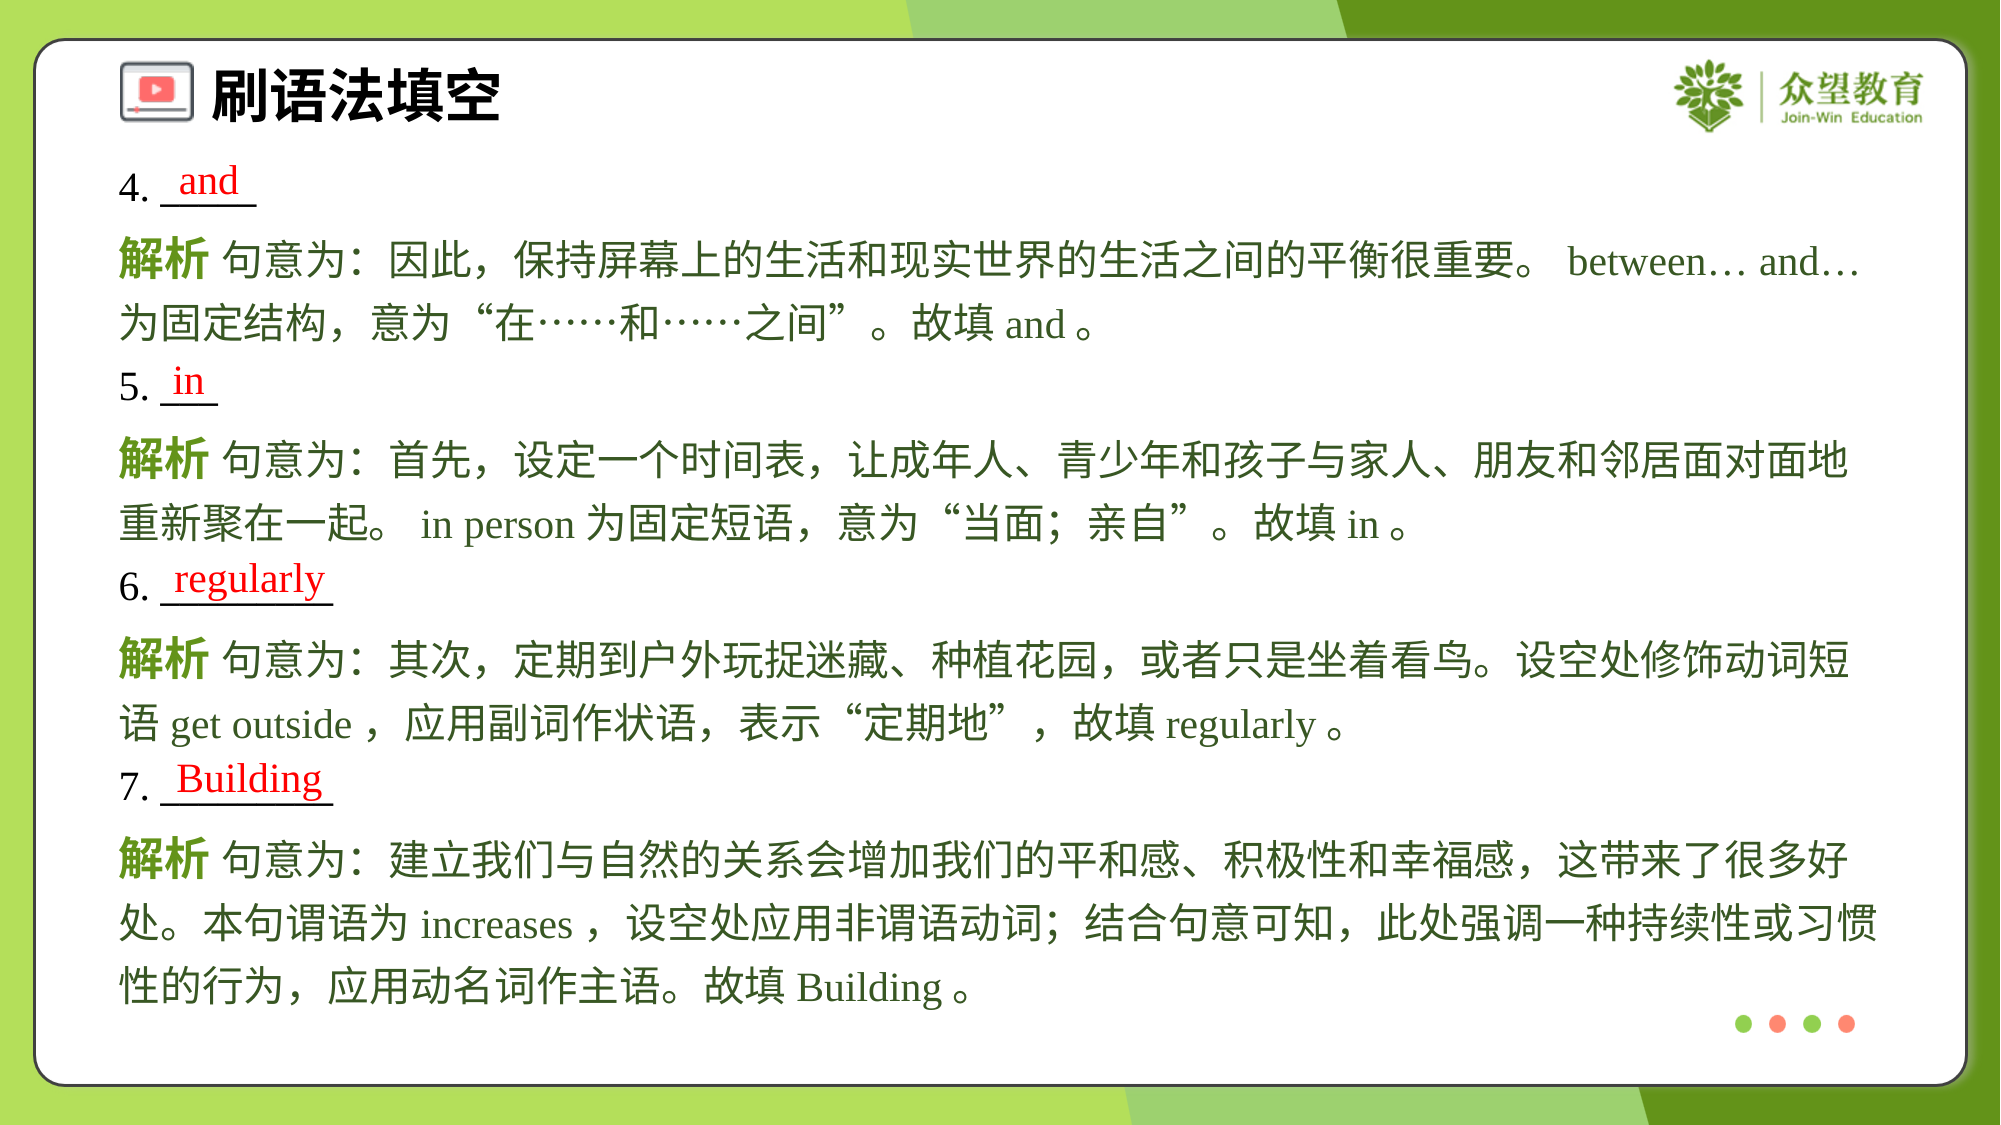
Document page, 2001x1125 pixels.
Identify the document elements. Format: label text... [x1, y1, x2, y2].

text_box Building [172, 737, 327, 796]
text_box in [167, 339, 210, 398]
text_box 解析 句意为：因此，保持屏幕上的生活和现实世界的生活之间的平衡很重要。between… and… 为固定结构，意为“在……和……之间”。故填and。 [118, 215, 1883, 342]
text_box and [174, 140, 244, 199]
text_box 解析 句意为：建立我们与自然的关系会增加我们的平和感、积极性和幸福感，这带来了很多好处。本句谓语为increases，设空处应用非谓语动词；结合句意可知，此处强调一种持续性或习惯性的行为，应用动名词作主语。故填Building。 [118, 815, 1883, 1005]
text_box 6. _________ [118, 546, 1883, 604]
text_box 5. ___ [118, 346, 1883, 404]
text_box 解析 句意为：其次，定期到户外玩捉迷藏、种植花园，或者只是坐着看鸟。设空处修饰动词短语get outside，应用副词作状语，表示“定期地”，故填regularly。 [118, 615, 1883, 742]
picture [0, 0, 2000, 1125]
text_box 解析 句意为：首先，设定一个时间表，让成年人、青少年和孩子与家人、朋友和邻居面对面地重新聚在一起。in person为固定短语，意为“当面；亲自”。故填in。 [118, 415, 1883, 542]
text_box 7. _________ [118, 746, 1883, 804]
text_box regularly [170, 537, 330, 596]
text_box 4. _____ [118, 146, 1883, 204]
